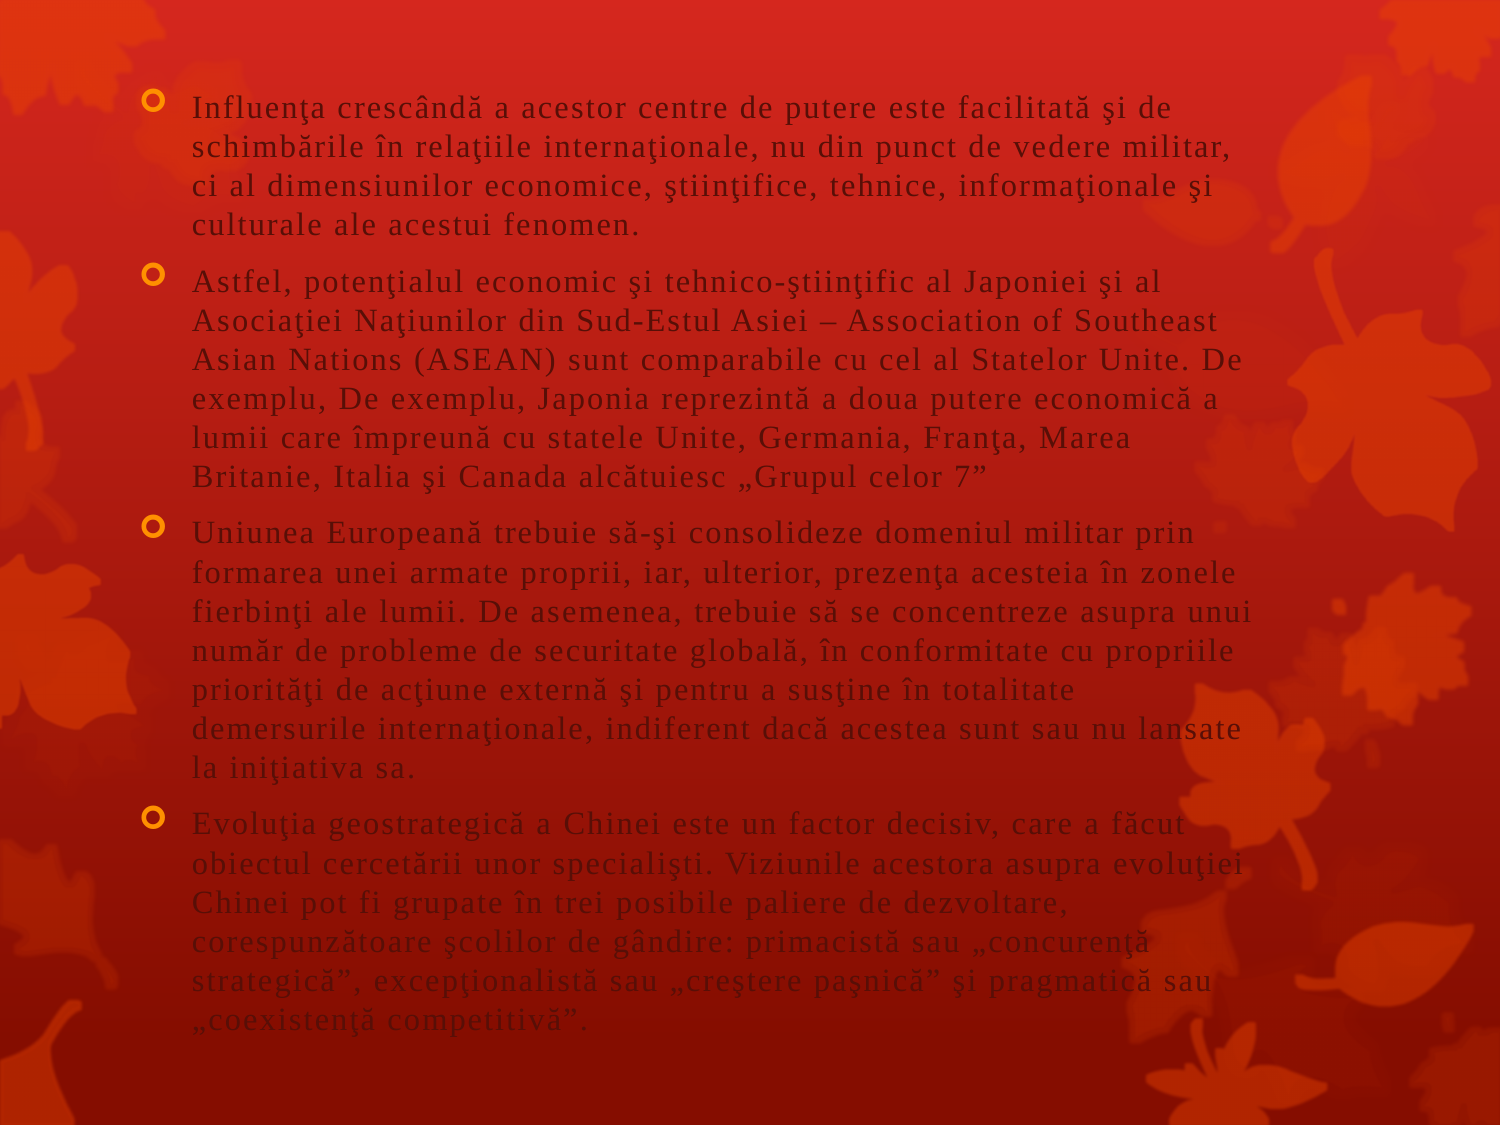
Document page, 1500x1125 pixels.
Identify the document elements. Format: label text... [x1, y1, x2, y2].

list Influenţa crescândă a acestor centre de putere este facilitată şi de schimbările în relaţiile internaţionale, nu din punct de vedere militar, ci al dimensiunilor economice, ştiinţifice, tehnice, informaţionale şi culturale ale acestui fenomen. Astfel, potenţialul economic şi tehnico-ştiinţific al Japoniei şi al Asociaţiei Naţiunilor din Sud-Estul Asiei – Association of Southeast Asian Nations (ASEAN) sunt comparabile cu cel al Statelor Unite. De exemplu, De exemplu, Japonia reprezintă a doua putere economică a lumii care împreună cu statele Unite, Germania, Franţa, Marea Britanie, Italia şi Canada alcătuiesc „Grupul celor 7” Uniunea Europeană trebuie să-şi consolideze domeniul militar prin formarea unei armate proprii, iar, ulterior, prezenţa acesteia în zonele fierbinţi ale lumii. De asemenea, trebuie să se concentreze asupra unui număr de probleme de securitate globală, în conformitate cu propriile priorităţi de acţiune externă şi pentru a susţine în totalitate demersurile internaţionale, indiferent dacă acestea sunt sau nu lansate la iniţiativa sa. Evoluţia geostrategică a Chinei este un factor decisiv, care a făcut obiectul cercetării unor specialişti. Viziunile acestora asupra evoluţiei Chinei pot fi grupate în trei posibile paliere de dezvoltare, corespunzătoare şcolilor de gândire: primacistă sau „concurenţă strategică”, excepţionalistă sau „creştere paşnică” şi pragmatică sau „coexistenţă competitivă”. [123, 78, 1276, 1047]
